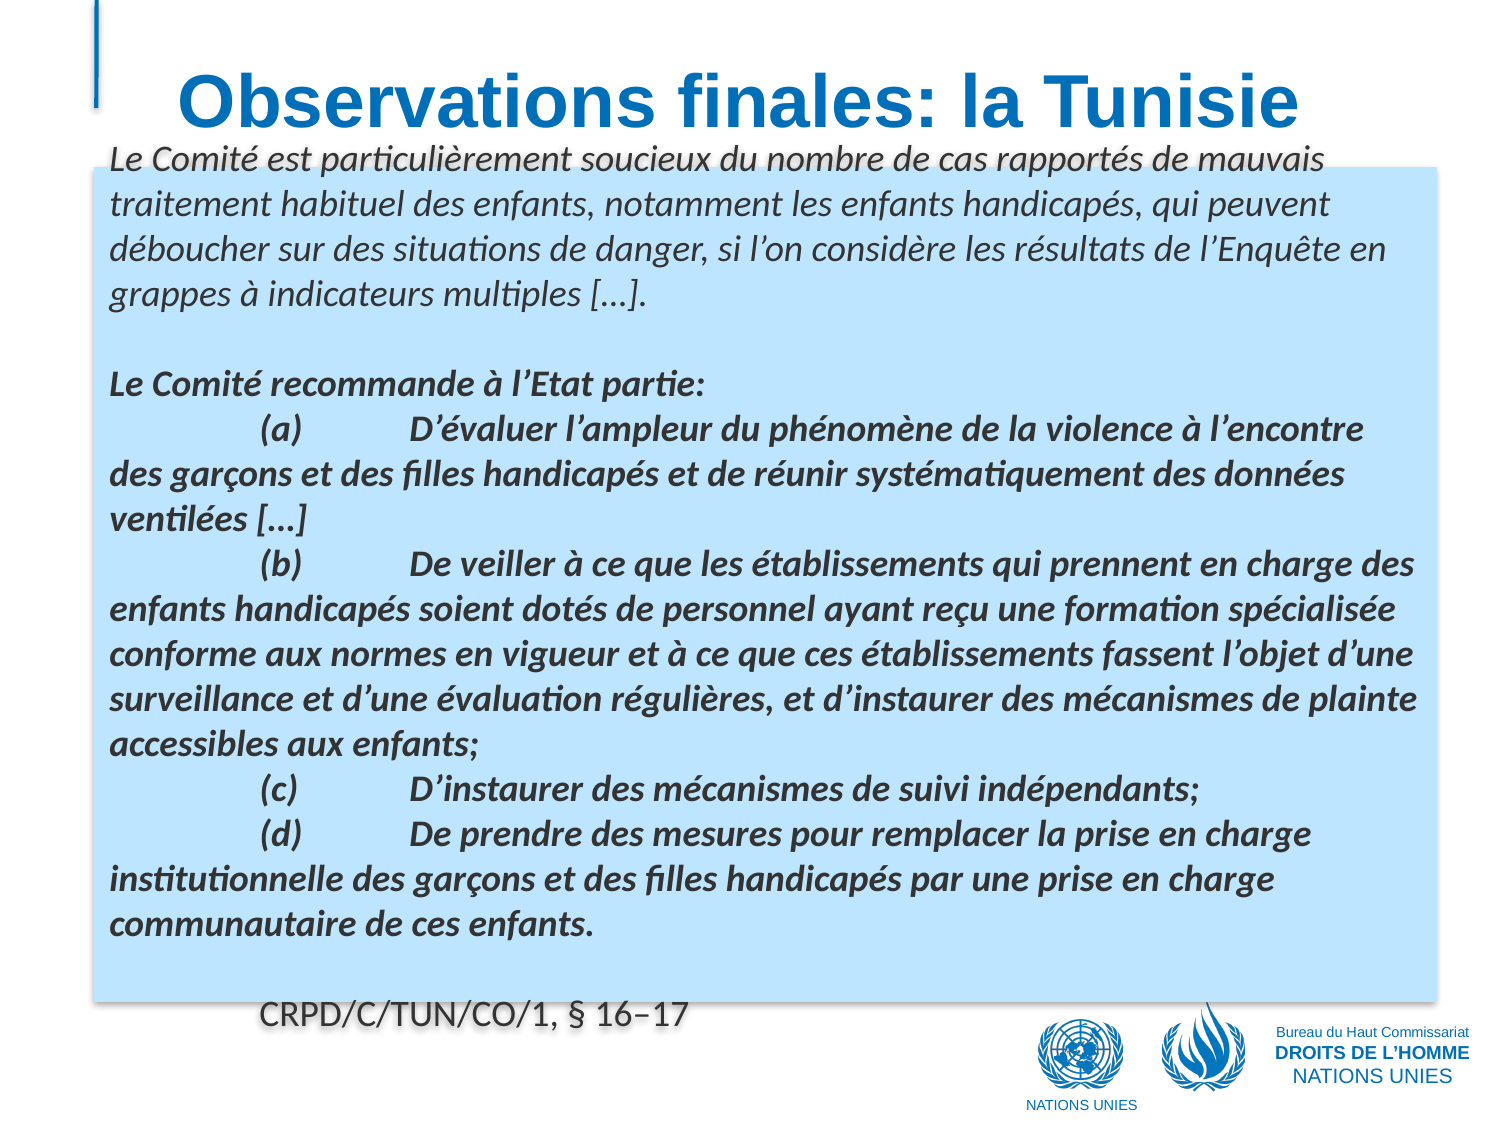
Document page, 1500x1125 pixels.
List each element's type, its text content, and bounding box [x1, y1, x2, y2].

picture [1037, 990, 1457, 1107]
text_box Le Comité est particulièrement soucieux du nombre de cas rapportés de mauvais traitement habituel des enfants, notamment les enfants handicapés, qui peuvent déboucher sur des situations de danger, si l’on considère les résultats de l’Enquête en grappes à indicateurs multiples […]. Le Comité recommande à l’Etat partie: (a) D’évaluer l’ampleur du phénomène de la violence à l’encontre des garçons et des filles handicapés et de réunir systématiquement des données ventilées […] (b) De veiller à ce que les établissements qui prennent en charge des enfants handicapés soient dotés de personnel ayant reçu une formation spécialisée conforme aux normes en vigueur et à ce que ces établissements fassent l’objet d’une surveillance et d’une évaluation régulières, et d’instaurer des mécanismes de plainte accessibles aux enfants; (c) D’instaurer des mécanismes de suivi indépendants; (d) De prendre des mesures pour remplacer la prise en charge institutionnelle des garçons et des filles handicapés par une prise en charge communautaire de ces enfants. CRPD/C/TUN/CO/1, § 16–17 [94, 167, 1437, 1002]
text_box Bureau du Haut Commissariat DROITS DE L’HOMME NATIONS UNIES [1245, 1015, 1500, 1096]
title Observations finales: la Tunisie [42, 45, 1437, 224]
text_box NATIONS UNIES [980, 1088, 1184, 1121]
